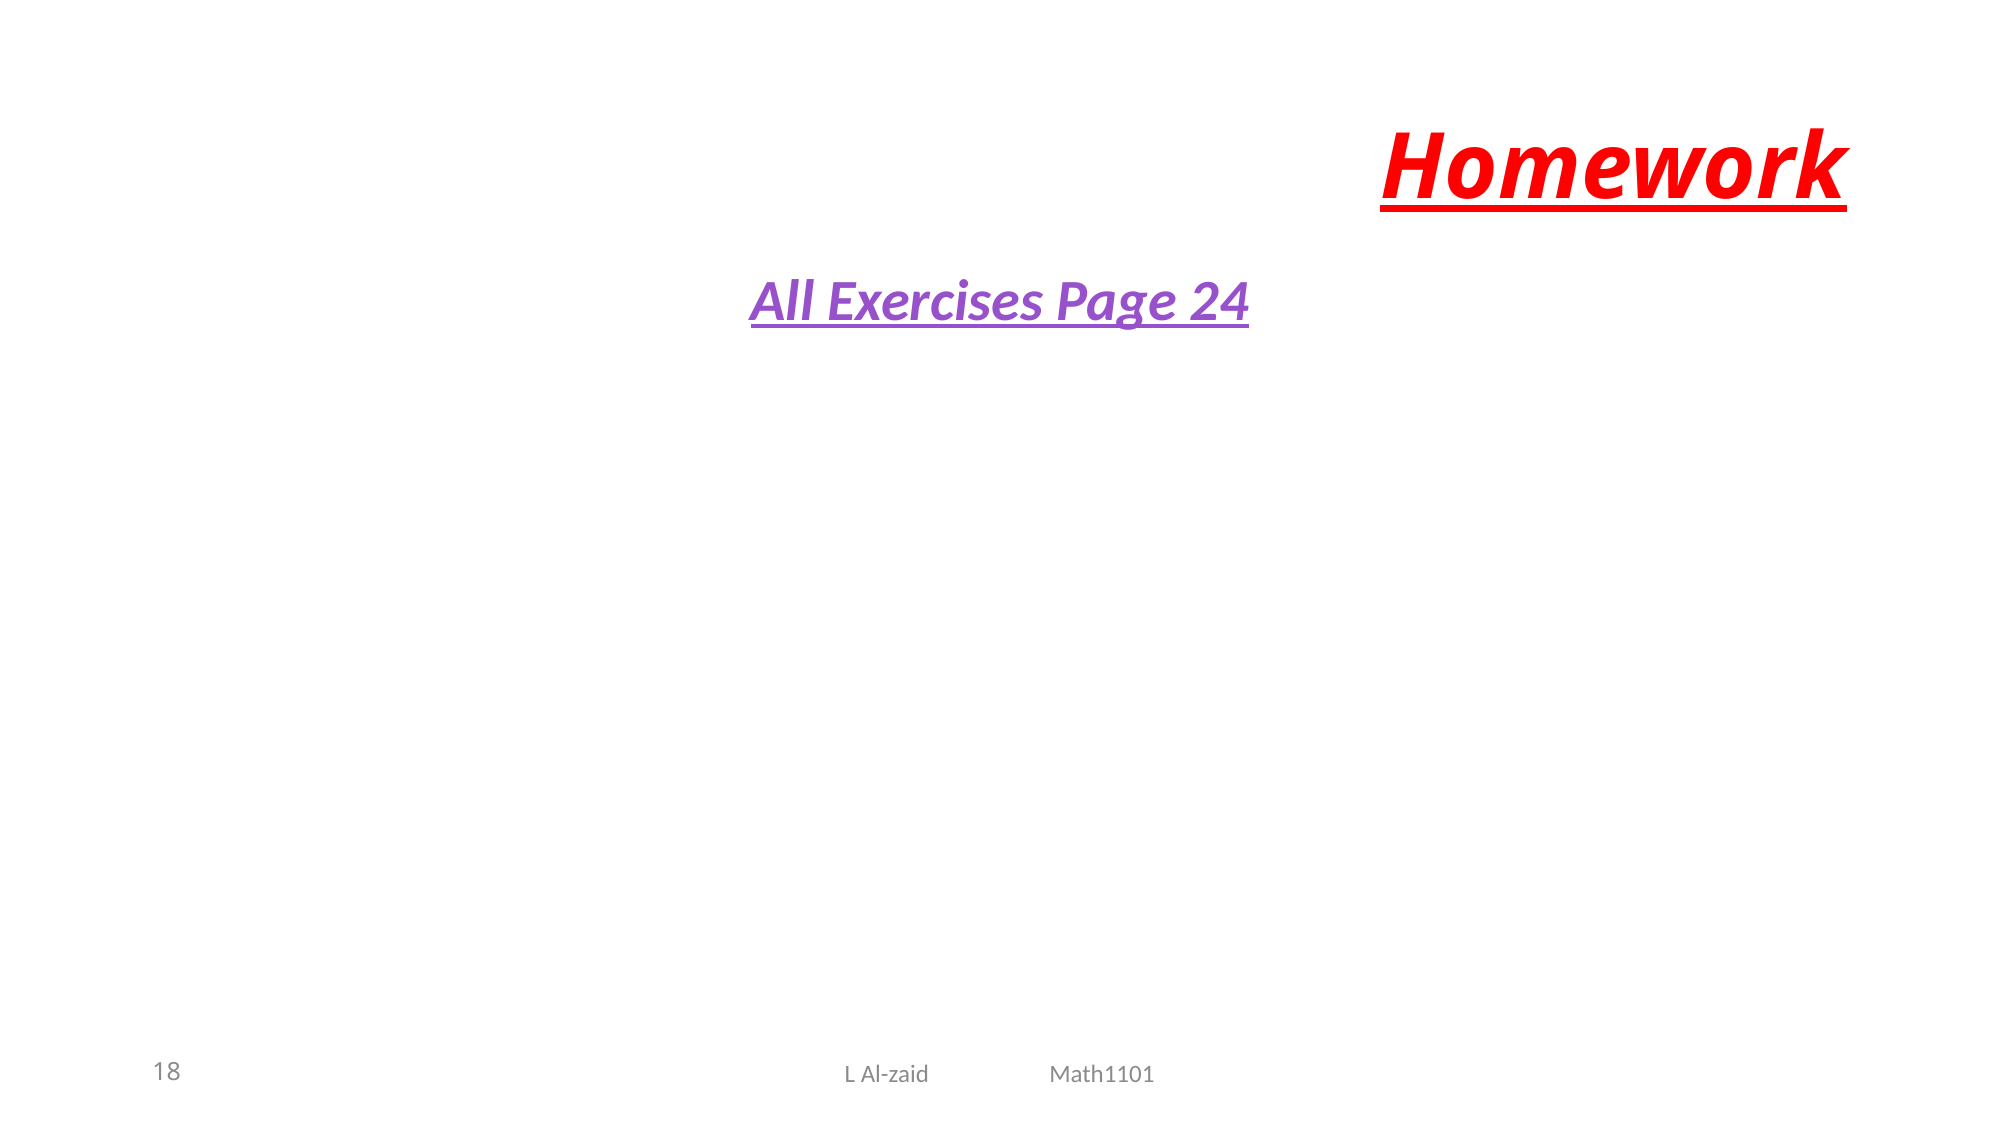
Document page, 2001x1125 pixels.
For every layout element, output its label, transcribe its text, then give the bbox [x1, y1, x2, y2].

title Homework [137, 59, 1863, 278]
footer L Al-zaid Math1101 [662, 1042, 1338, 1103]
list All Exercises Page 24 [324, 262, 1675, 433]
slide_number 18 [137, 1042, 588, 1103]
